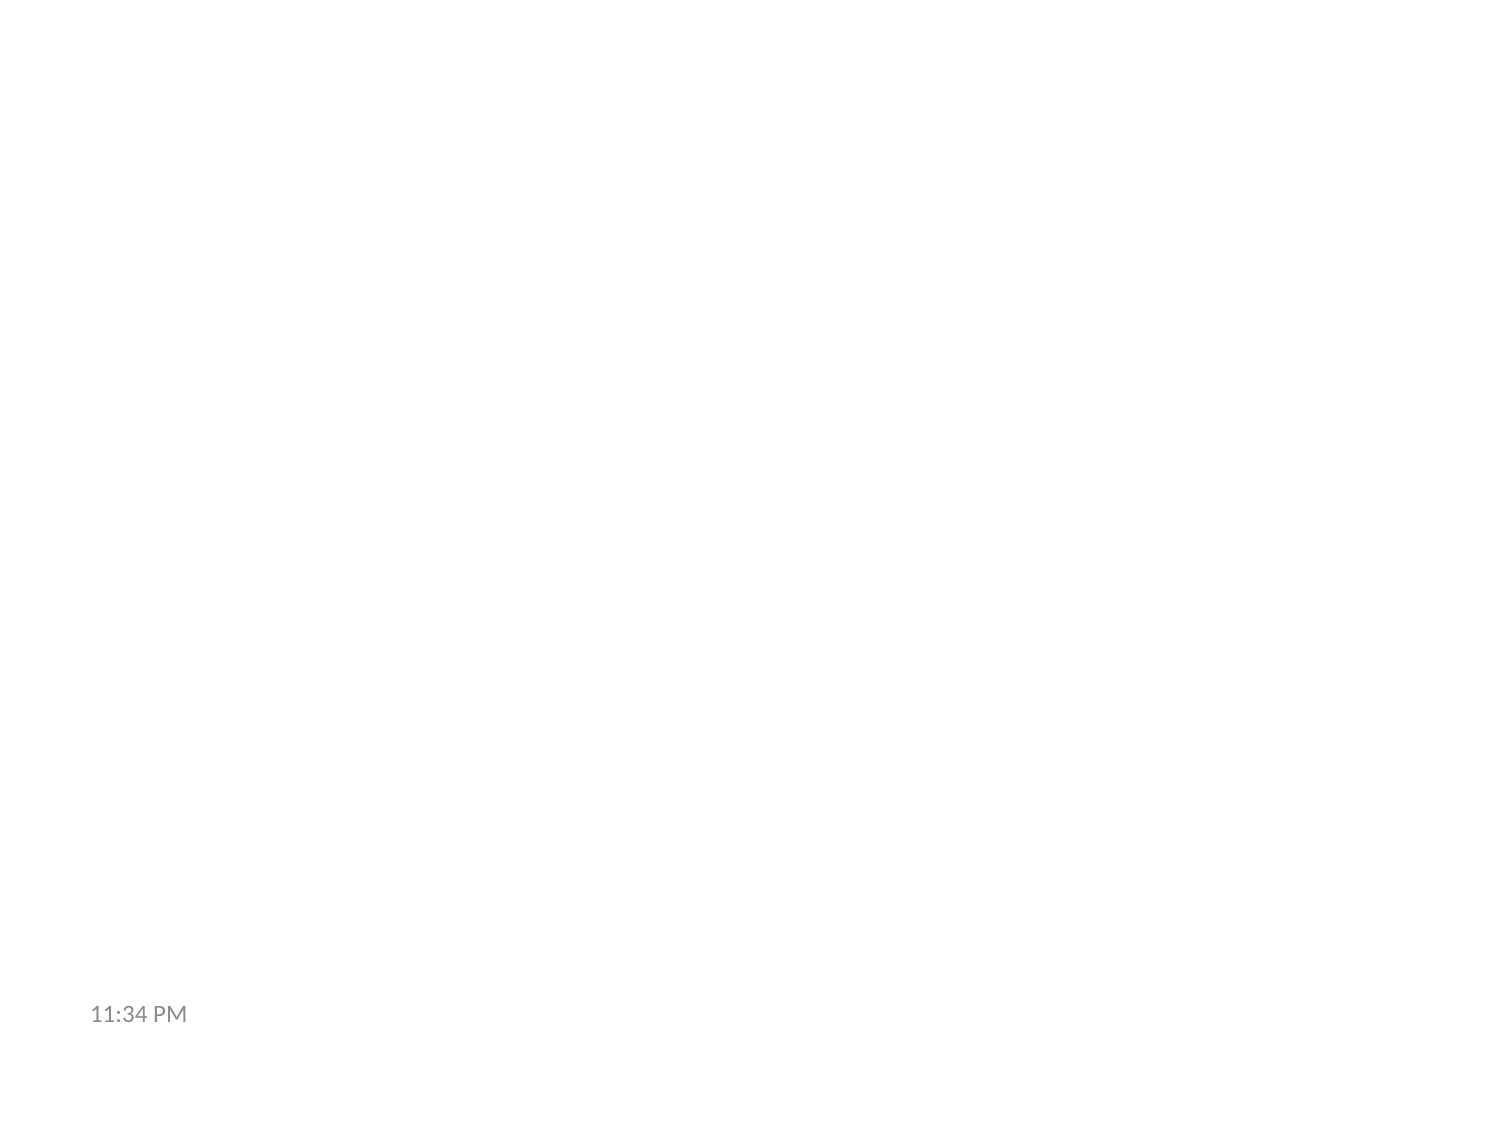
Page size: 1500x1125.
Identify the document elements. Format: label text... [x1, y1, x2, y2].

text_box 3:35 PM [75, 982, 425, 1043]
